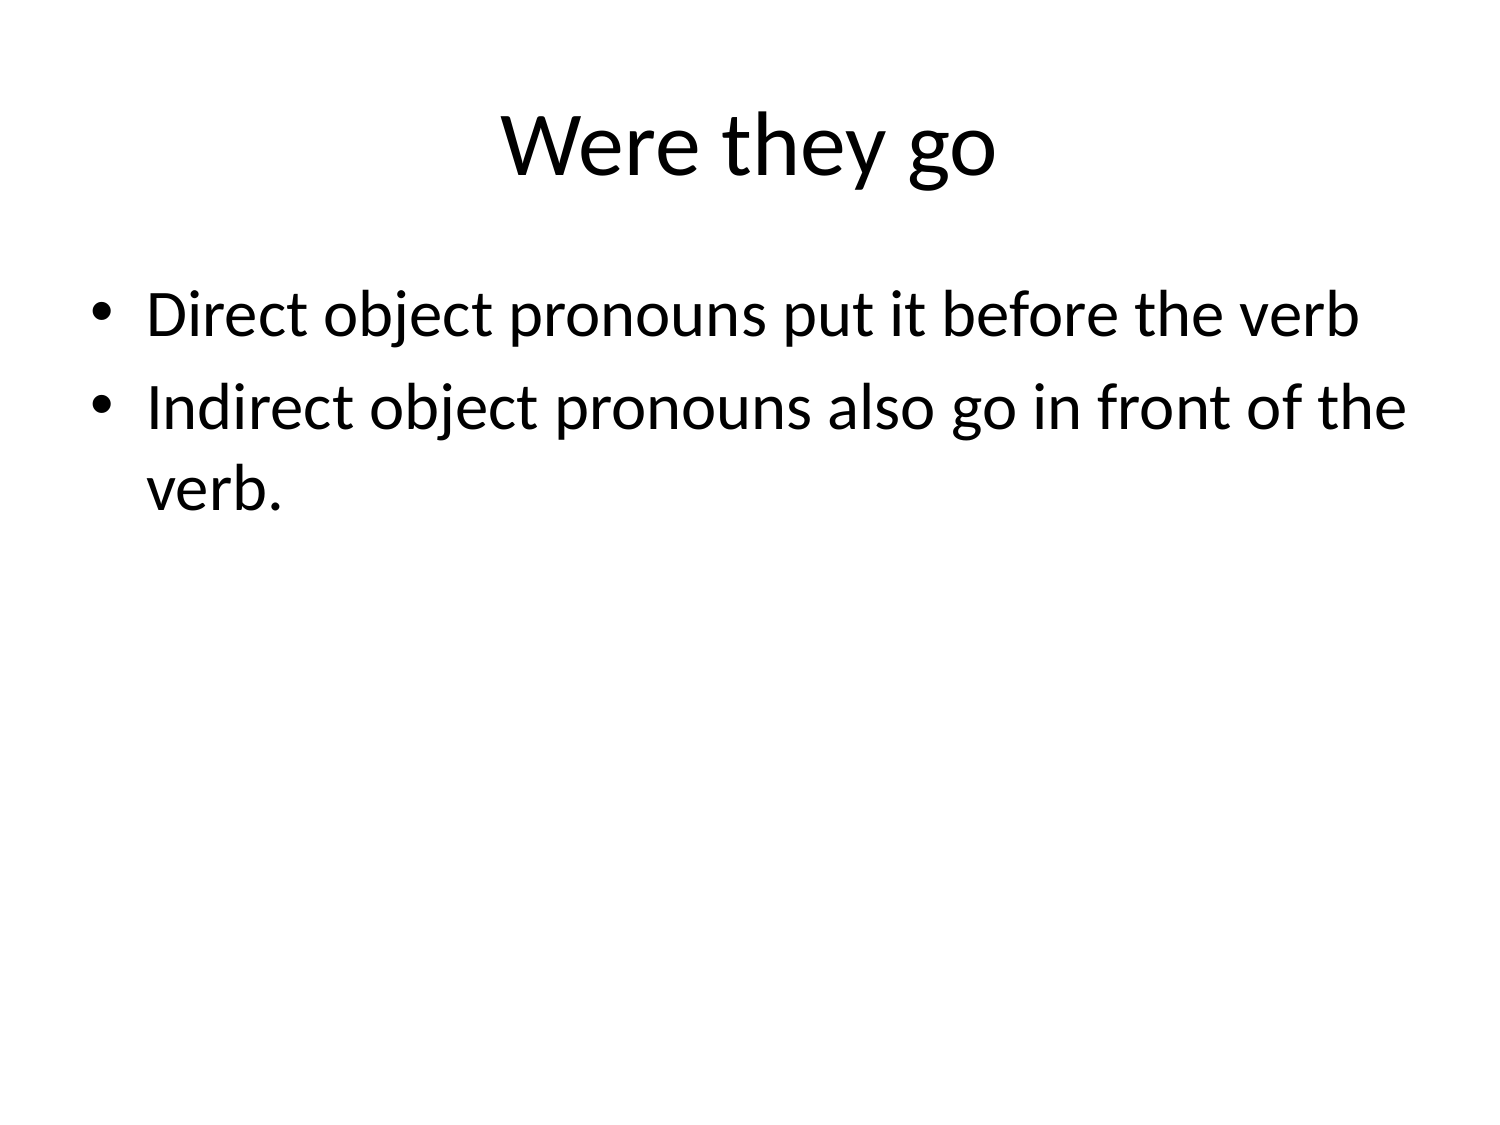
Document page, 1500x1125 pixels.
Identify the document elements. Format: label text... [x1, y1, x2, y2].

list Direct object pronouns put it before the verb Indirect object pronouns also go in front of the verb. [75, 262, 1425, 1005]
title Were they go [75, 45, 1425, 233]
